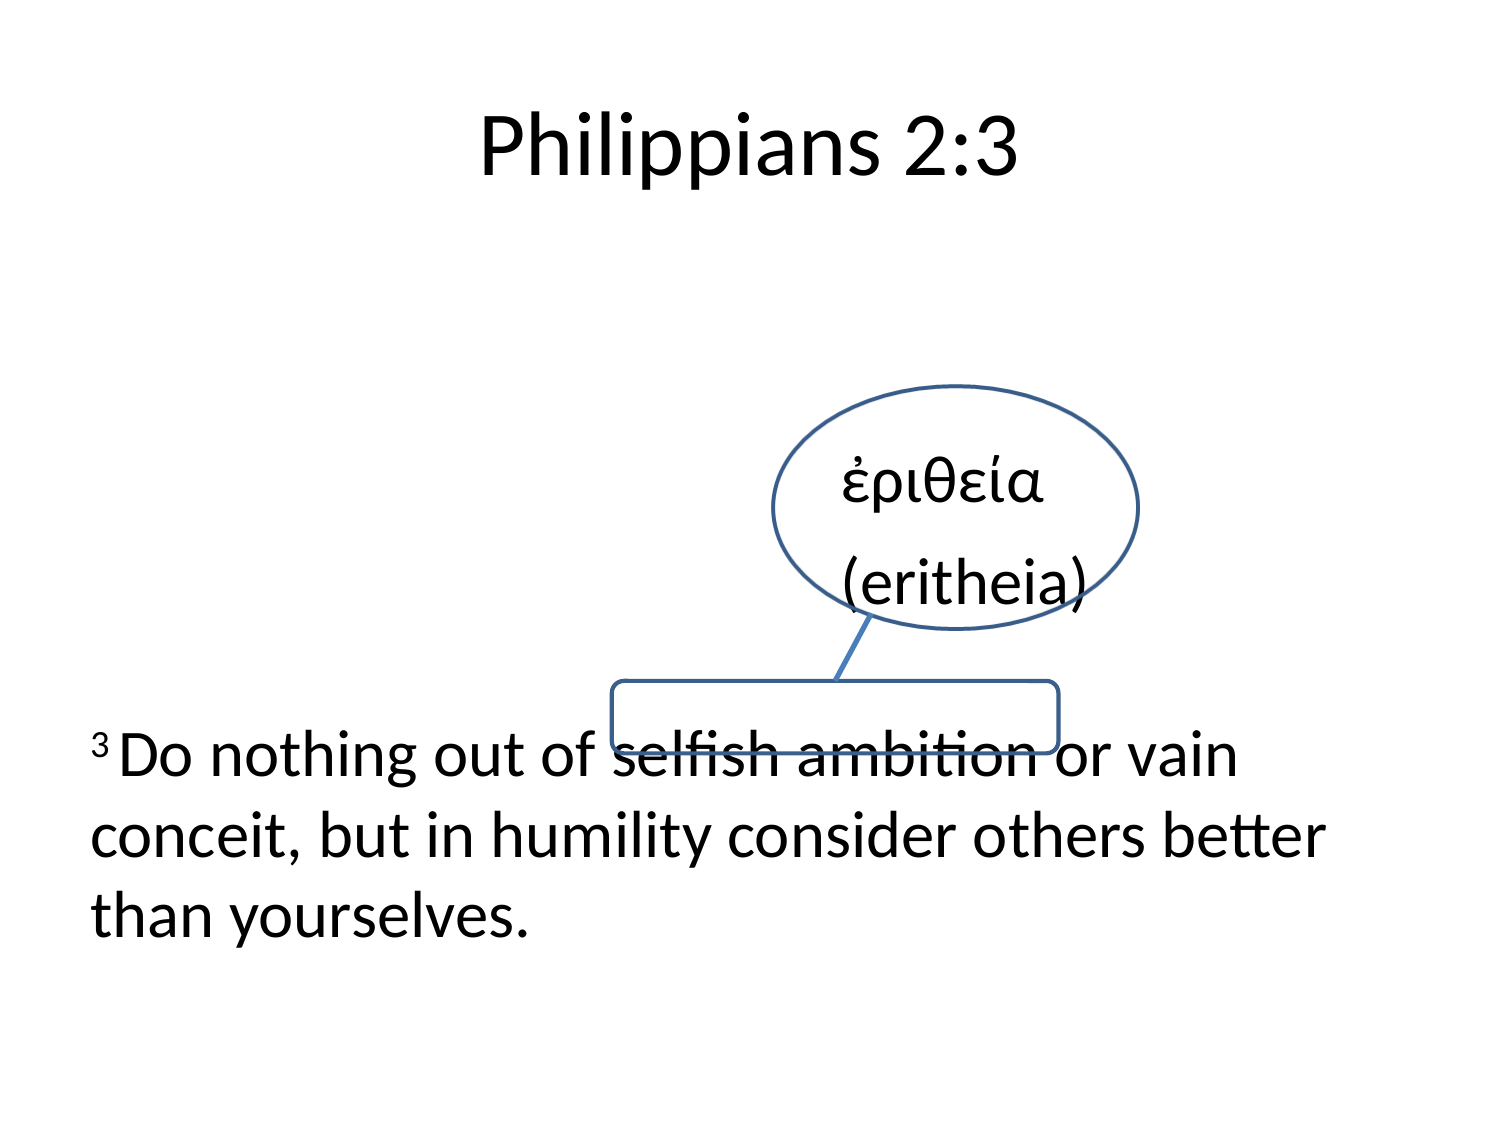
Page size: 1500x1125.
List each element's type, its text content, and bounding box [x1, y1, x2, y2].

title Philippians 2:3 [75, 45, 1425, 233]
list ἐριθεία (eritheia) 3 Do nothing out of selfish ambition or vain conceit, but in humility consider others better than yourselves. [75, 262, 1425, 1005]
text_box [834, 613, 872, 682]
text_box [609, 678, 1061, 756]
picture [771, 383, 1140, 631]
